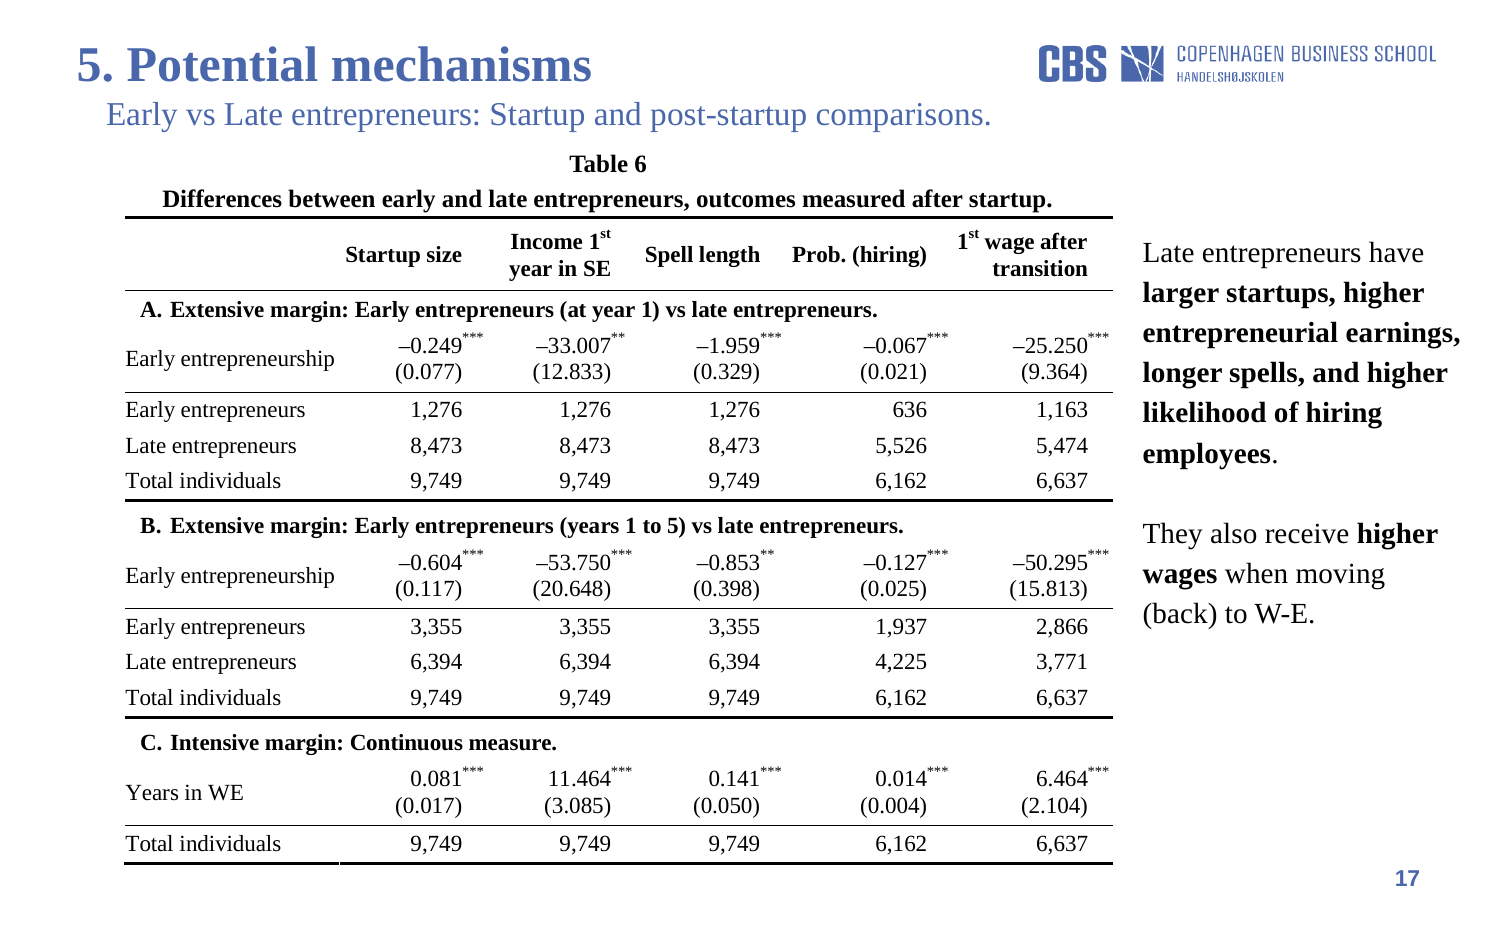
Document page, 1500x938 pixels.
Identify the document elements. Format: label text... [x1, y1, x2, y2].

picture [1412, 45, 1436, 82]
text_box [123, 216, 1287, 918]
text_box Late entrepreneurs have larger startups, higher entrepreneurial earnings, longer spells, and higher likelihood of hiring employees. They also receive higher wages when moving (back) to W-E. [1291, 220, 1479, 637]
text_box 5. Potential mechanisms Early vs Late entrepreneurs: Startup and post-startup comparisons. [76, 31, 1412, 138]
text_box Table 6 Differences between early and late entrepreneurs, outcomes measured after startup. [123, 135, 1093, 215]
